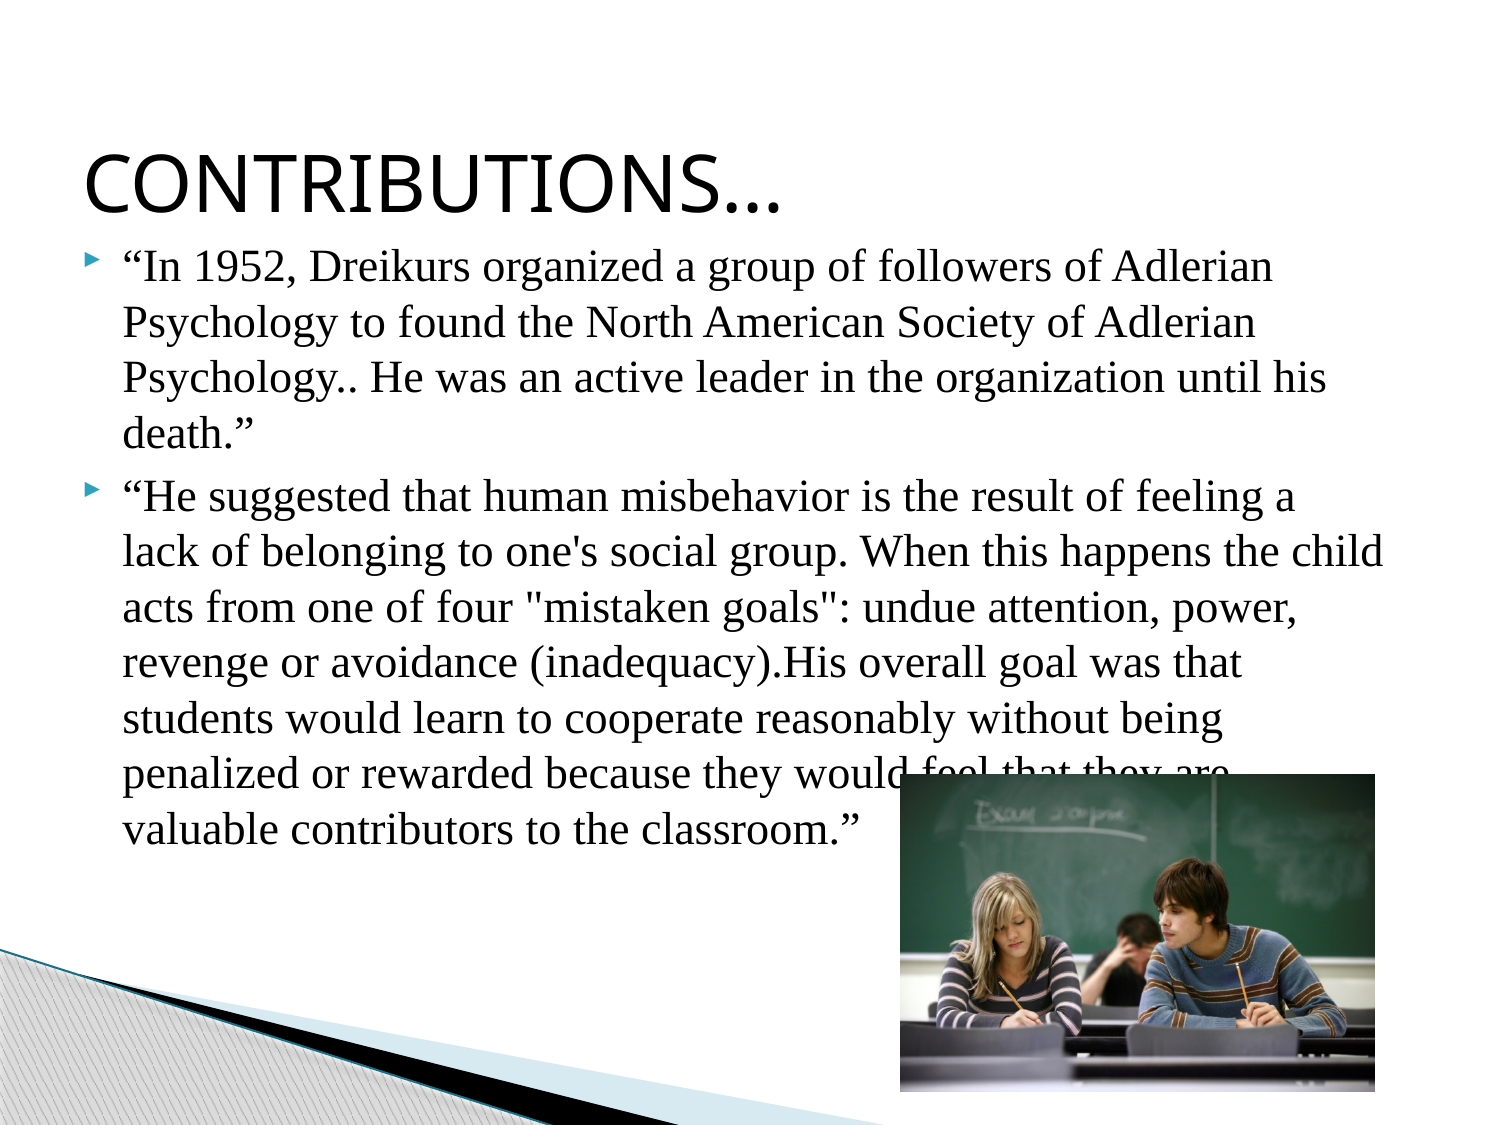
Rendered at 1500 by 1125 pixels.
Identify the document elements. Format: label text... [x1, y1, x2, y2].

picture [899, 774, 1376, 1093]
list CONTRIBUTIONS… “In 1952, Dreikurs organized a group of followers of Adlerian Psychology to found the North American Society of Adlerian Psychology.. He was an active leader in the organization until his death.” “He suggested that human misbehavior is the result of feeling a lack of belonging to one's social group. When this happens the child acts from one of four "mistaken goals": undue attention, power, revenge or avoidance (inadequacy).His overall goal was that students would learn to cooperate reasonably without being penalized or rewarded because they would feel that they are valuable contributors to the classroom.” [50, 125, 1400, 868]
